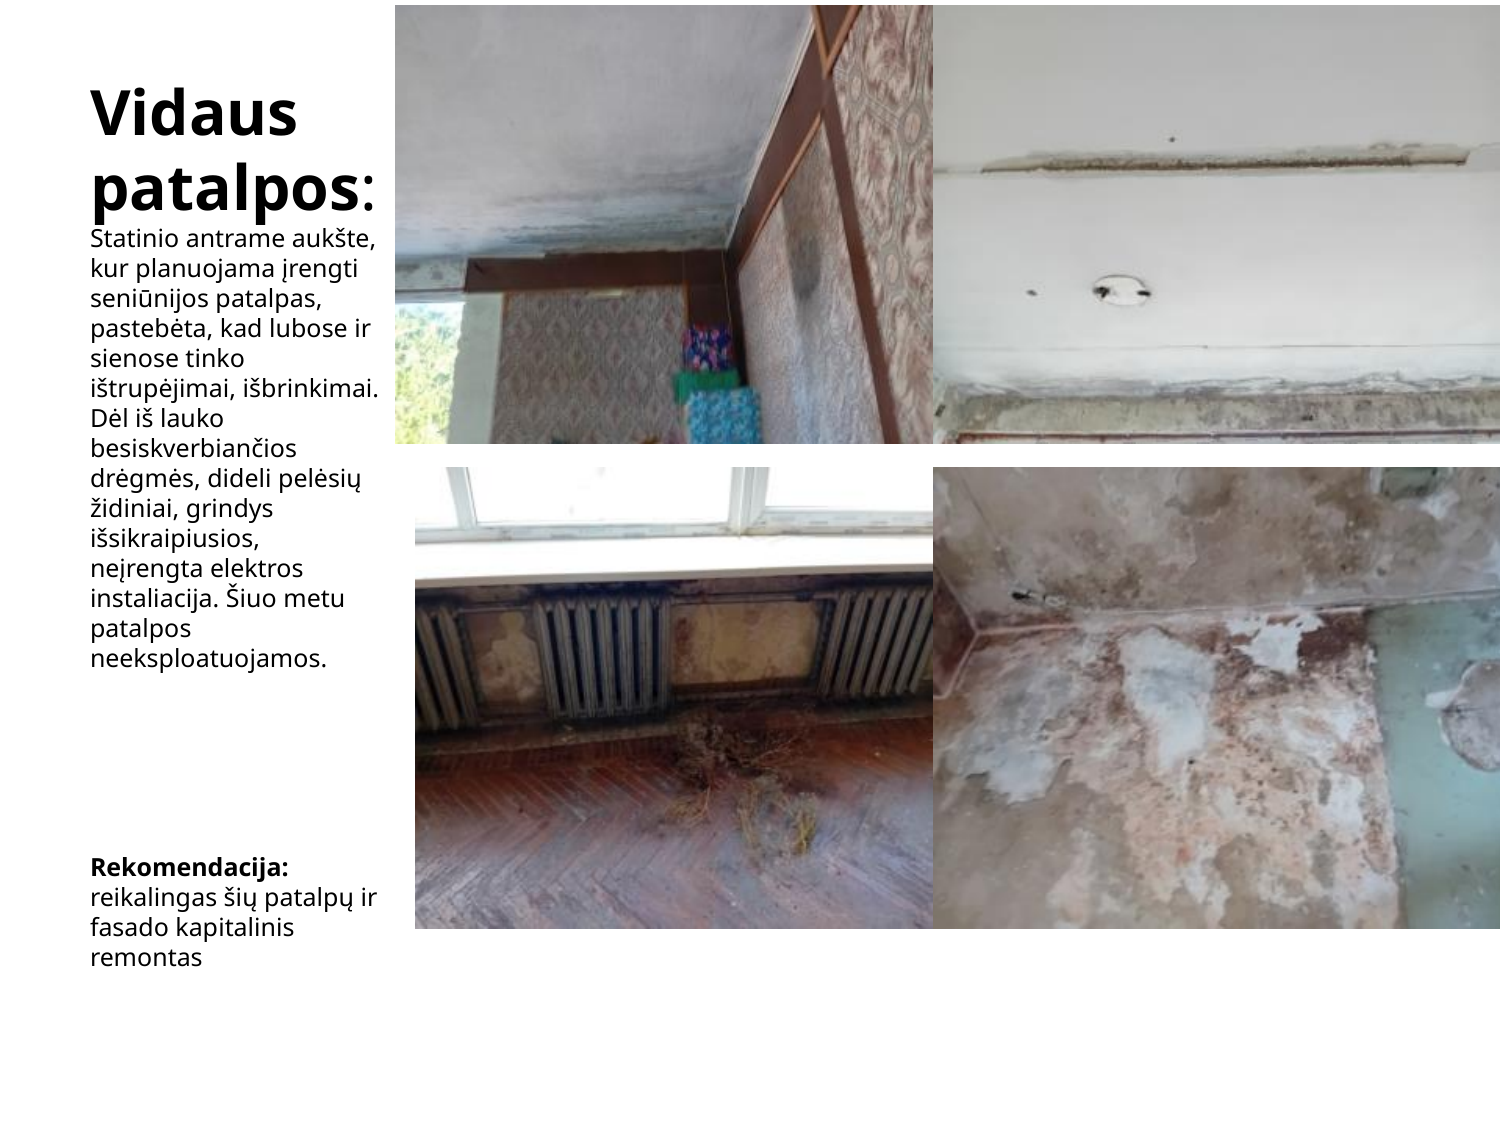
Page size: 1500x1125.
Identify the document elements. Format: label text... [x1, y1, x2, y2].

picture [415, 467, 1500, 929]
title Vidaus patalpos: Statinio antrame aukšte, kur planuojama įrengti seniūnijos patalpas, pastebėta, kad lubose ir sienose tinko ištrupėjimai, išbrinkimai. Dėl iš lauko besiskverbiančios drėgmės, dideli pelėsių židiniai, grindys išsikraipiusios, neįrengta elektros instaliacija. Šiuo metu patalpos neeksploatuojamos. Rekomendacija: reikalingas šių patalpų ir fasado kapitalinis remontas [75, 45, 396, 1000]
picture [395, 4, 1500, 444]
